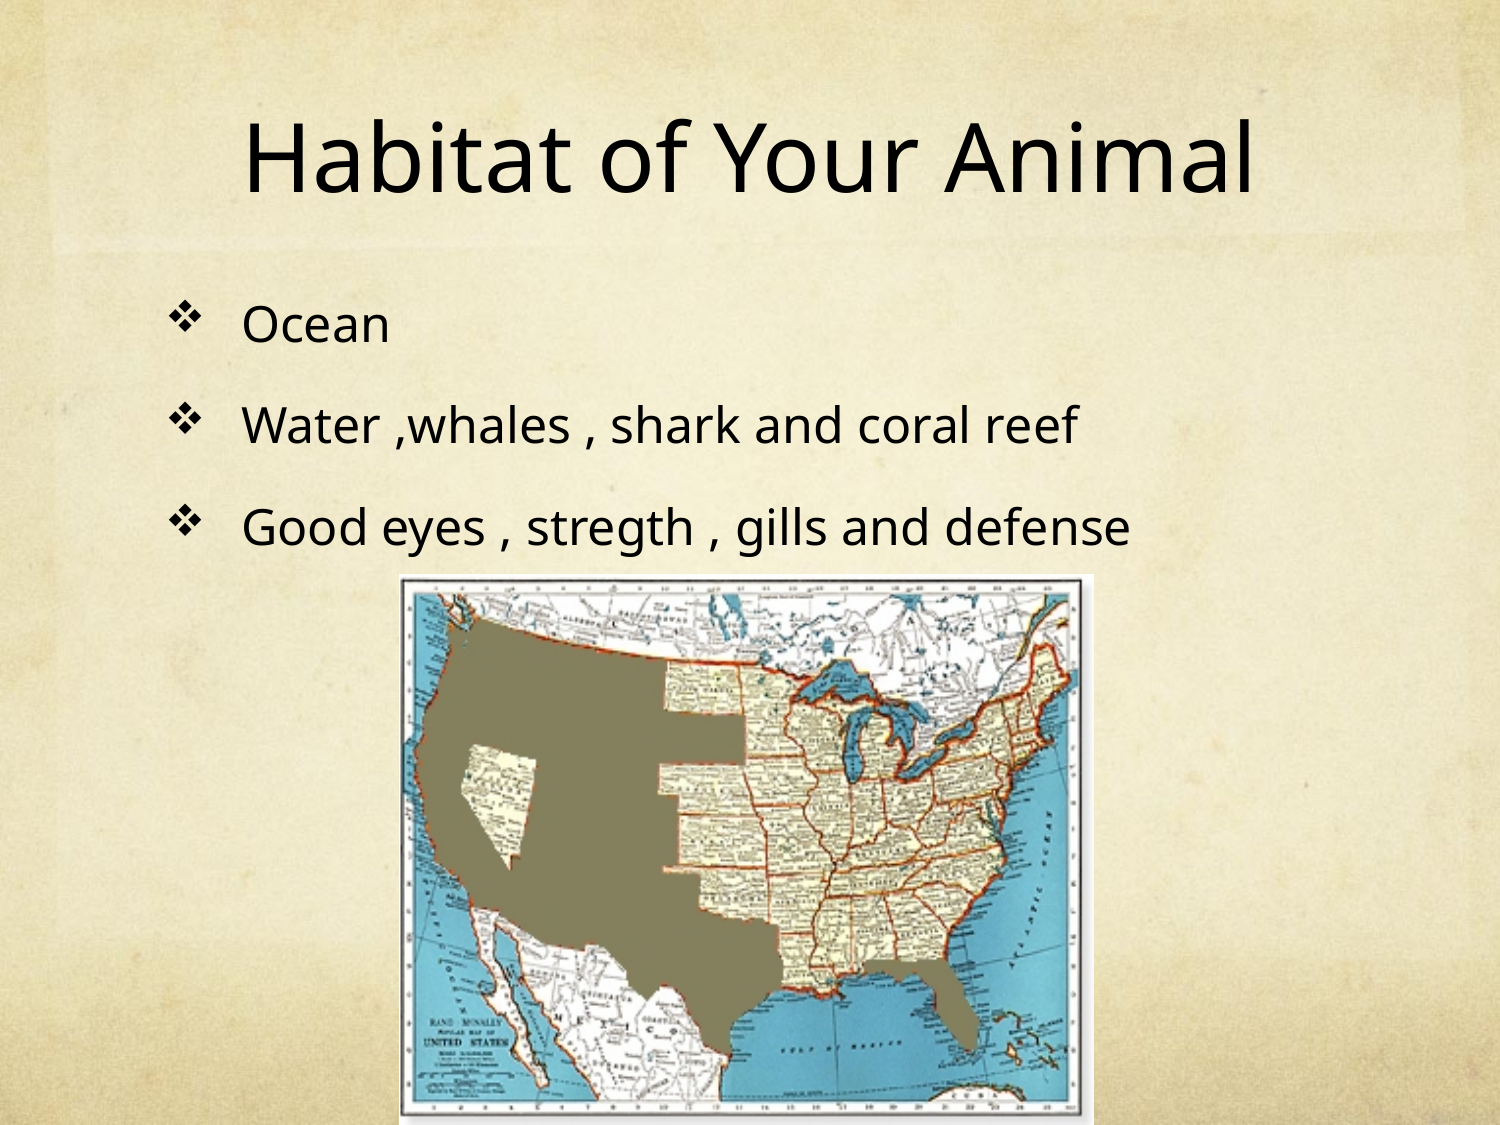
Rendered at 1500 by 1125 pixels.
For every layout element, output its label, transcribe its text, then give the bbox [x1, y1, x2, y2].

list Ocean Water ,whales , shark and coral reef Good eyes , stregth , gills and defense [150, 284, 1350, 950]
title Habitat of Your Animal [150, 82, 1350, 225]
picture [0, 0, 1500, 1125]
